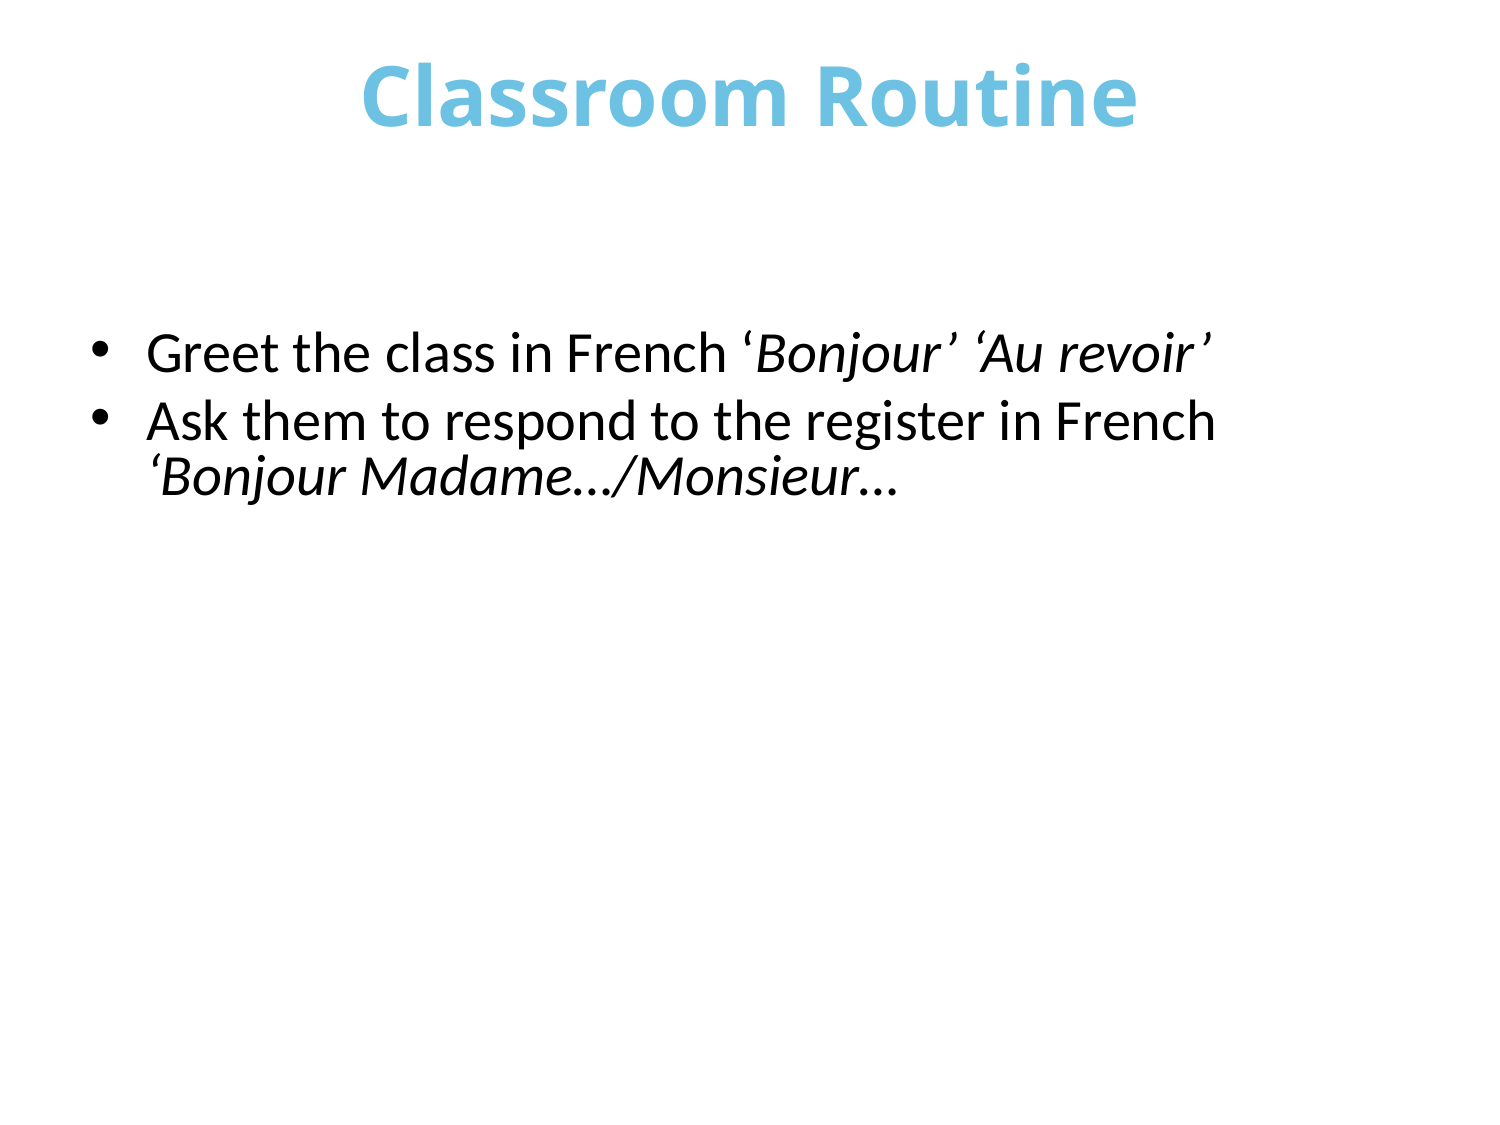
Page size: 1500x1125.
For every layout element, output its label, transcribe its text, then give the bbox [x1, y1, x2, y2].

list Greet the class in French ‘Bonjour’ ‘Au revoir’ Ask them to respond to the register in French ‘Bonjour Madame…/Monsieur… [74, 184, 1426, 1006]
title Classroom Routine [74, 44, 1426, 162]
